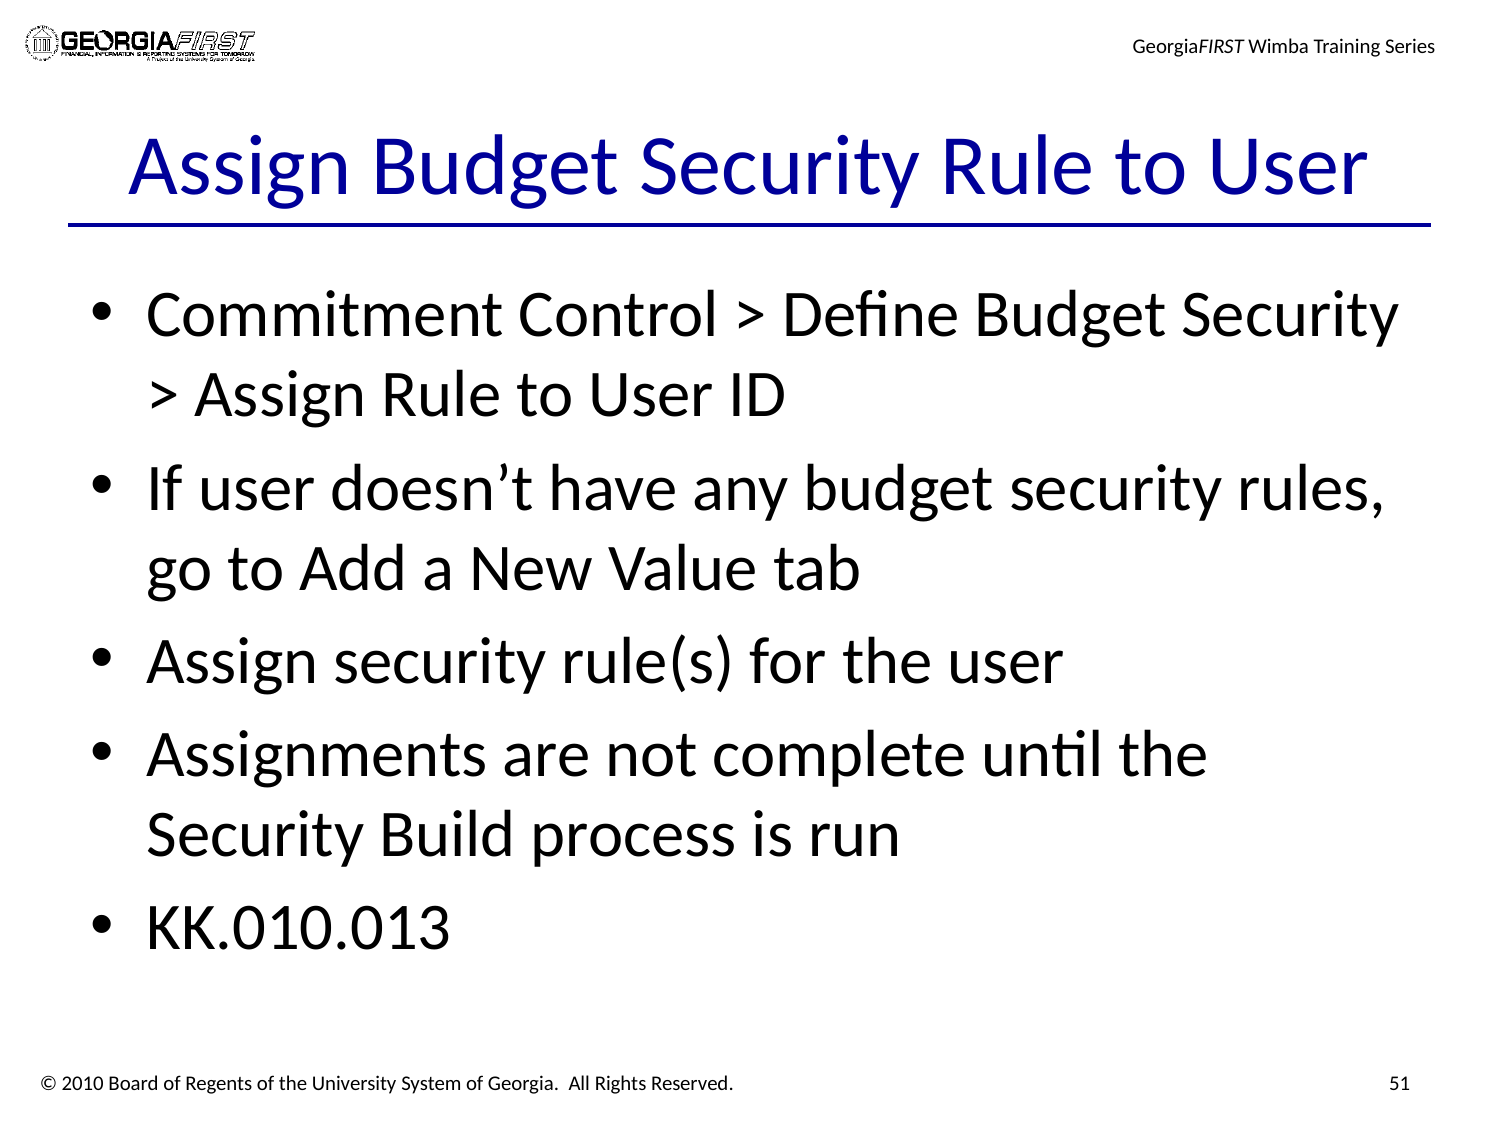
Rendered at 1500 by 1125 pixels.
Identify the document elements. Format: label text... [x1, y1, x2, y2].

list Commitment Control > Define Budget Security > Assign Rule to User ID If user doesn’t have any budget security rules, go to Add a New Value tab Assign security rule(s) for the user Assignments are not complete until the Security Build process is run KK.010.013 [75, 262, 1425, 1005]
picture [24, 24, 255, 63]
title Assign Budget Security Rule to User [75, 87, 1425, 233]
